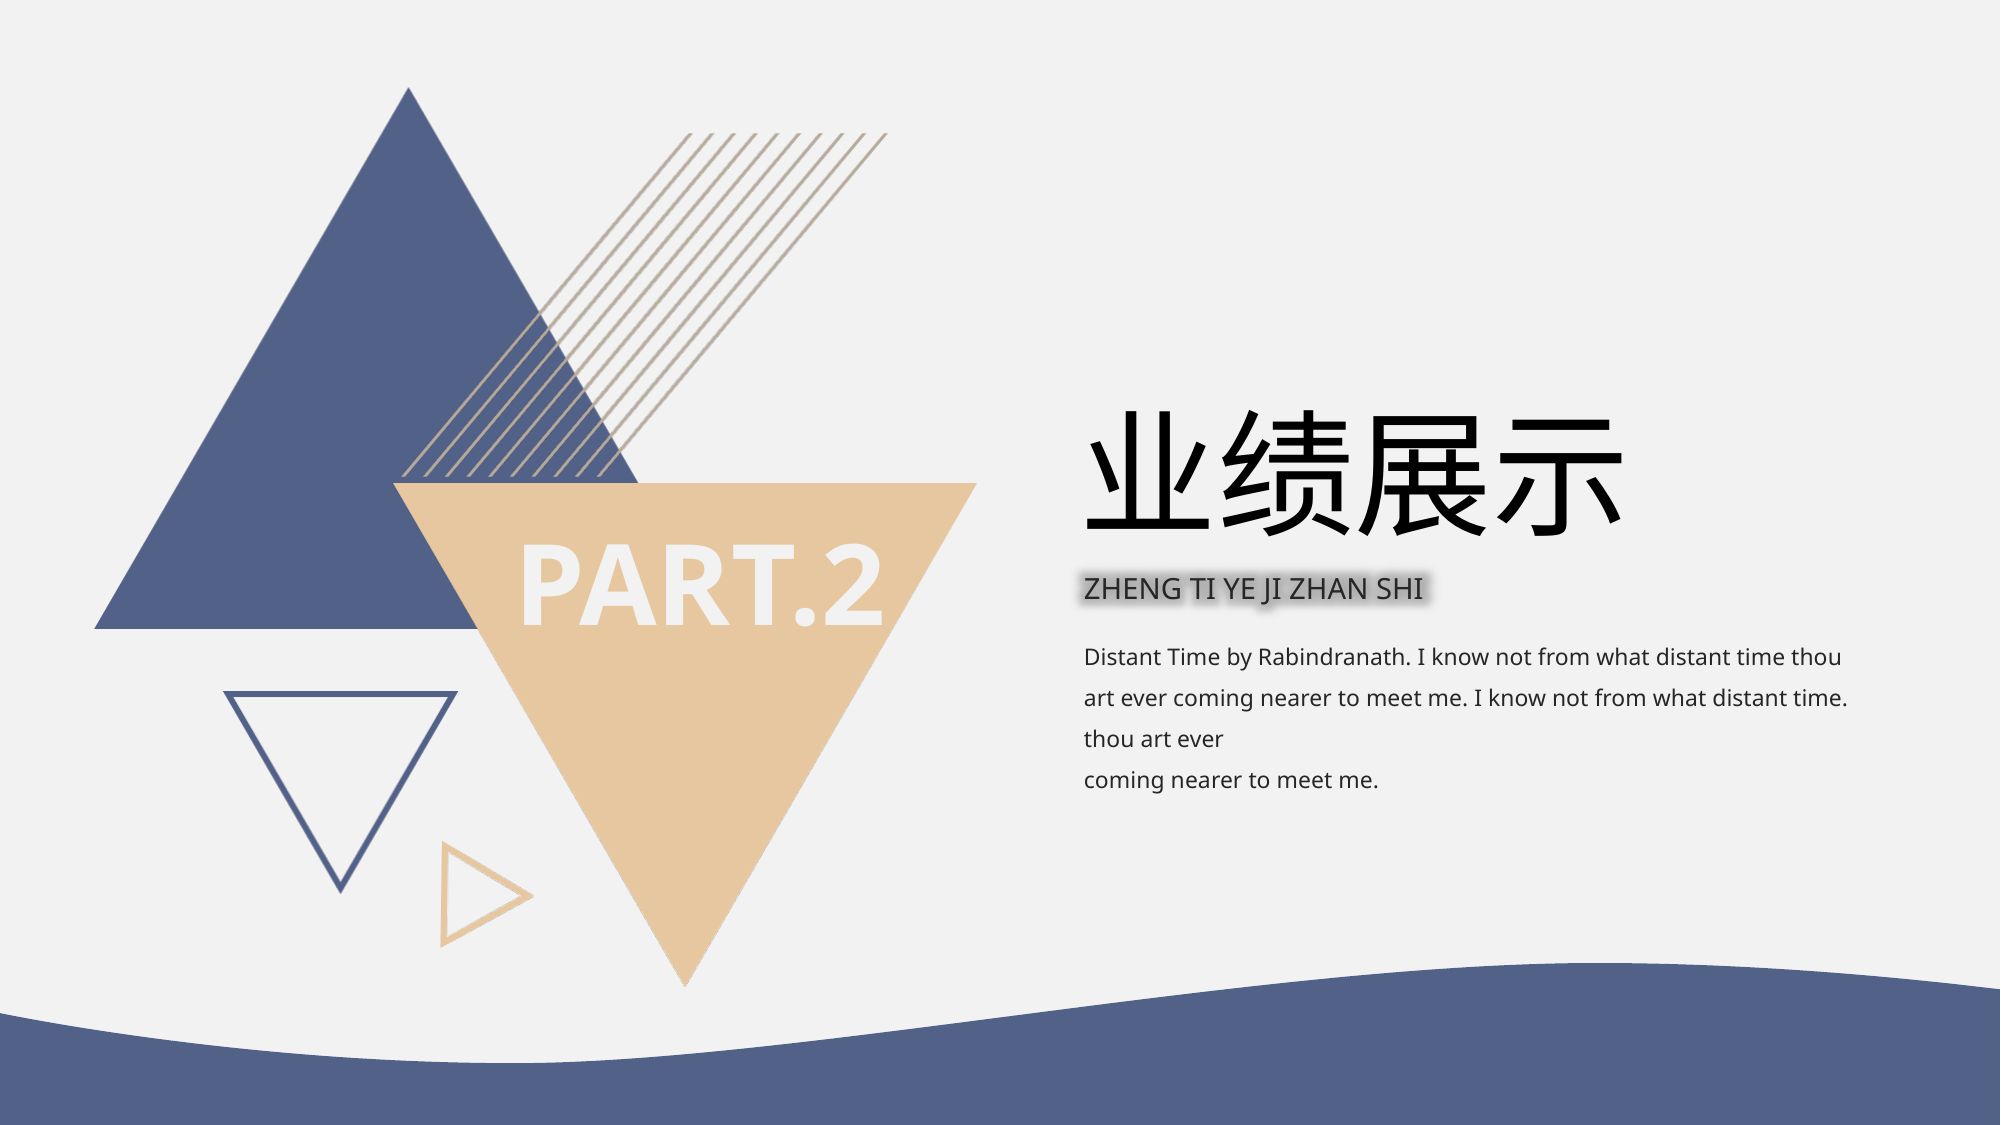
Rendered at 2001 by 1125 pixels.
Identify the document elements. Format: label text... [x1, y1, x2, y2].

text_box [0, 961, 2000, 1125]
text_box Distant Time by Rabindranath. I know not from what distant time thou art ever coming nearer to meet me. I know not from what distant time. thou art ever coming nearer to meet me. [1069, 620, 1888, 801]
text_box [94, 87, 977, 987]
text_box ZHENG TI YE JI ZHAN SHI [1069, 563, 1781, 613]
text_box 业绩展示 [1065, 380, 1777, 553]
